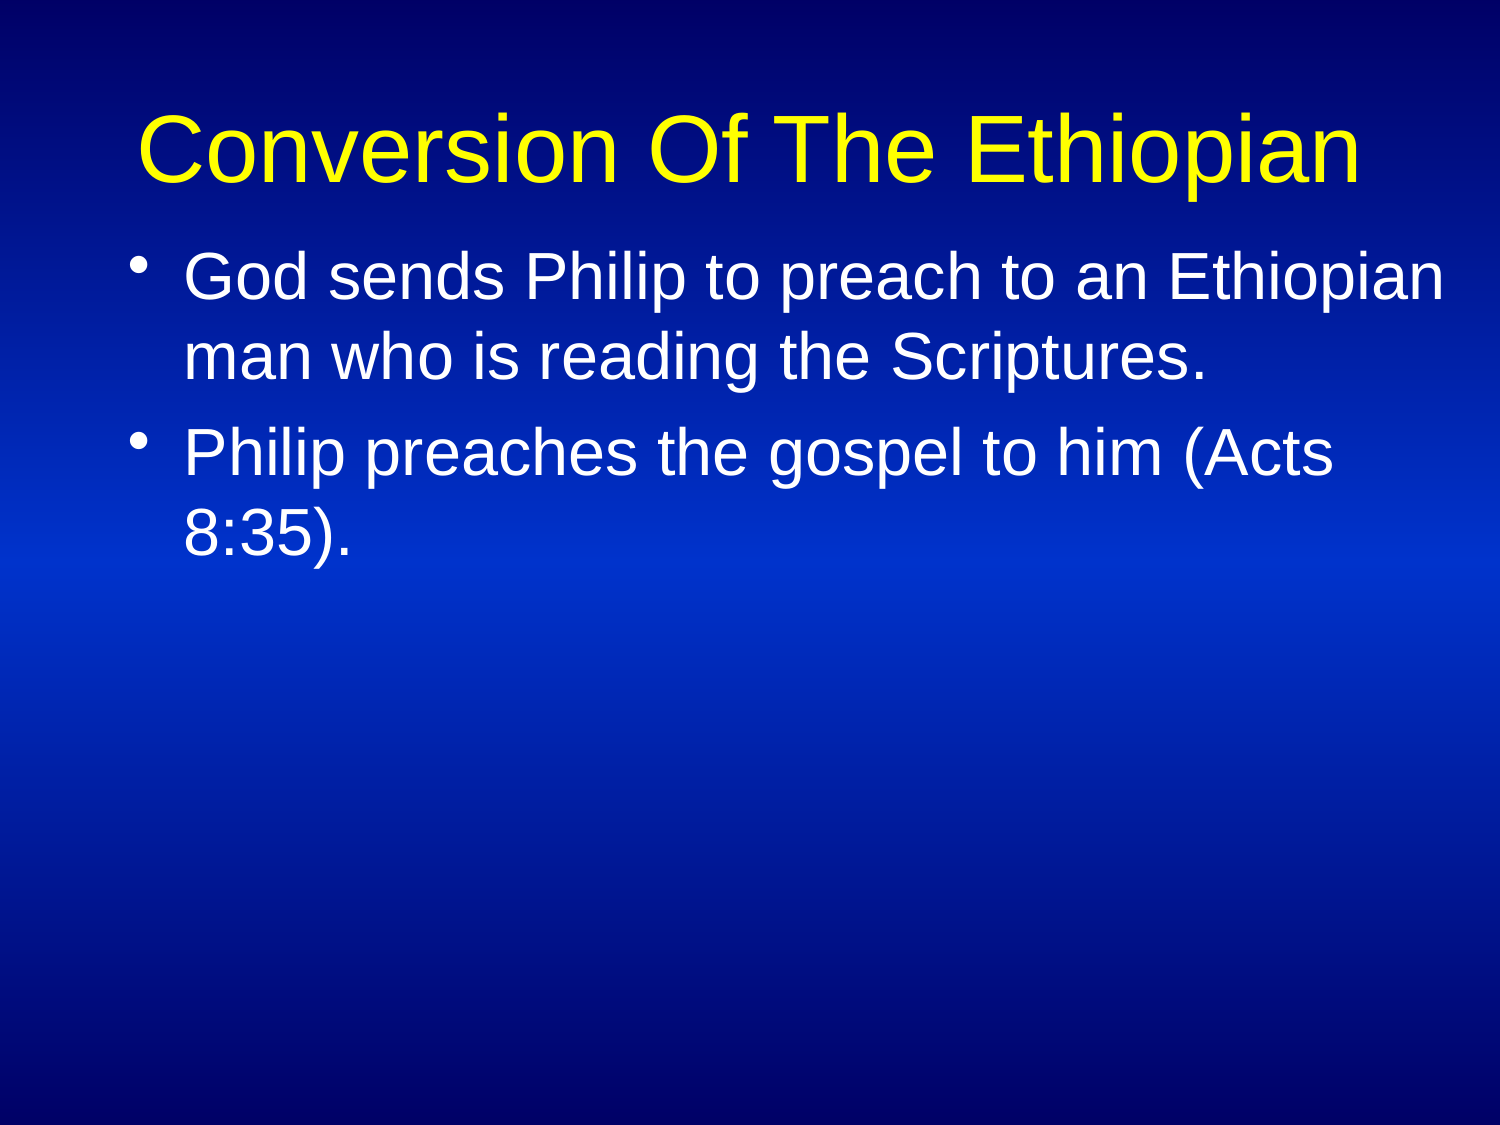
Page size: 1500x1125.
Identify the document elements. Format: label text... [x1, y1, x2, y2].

list God sends Philip to preach to an Ethiopian man who is reading the Scriptures. Philip preaches the gospel to him (Acts 8:35). [112, 224, 1463, 1013]
title Conversion Of The Ethiopian [37, 50, 1463, 238]
